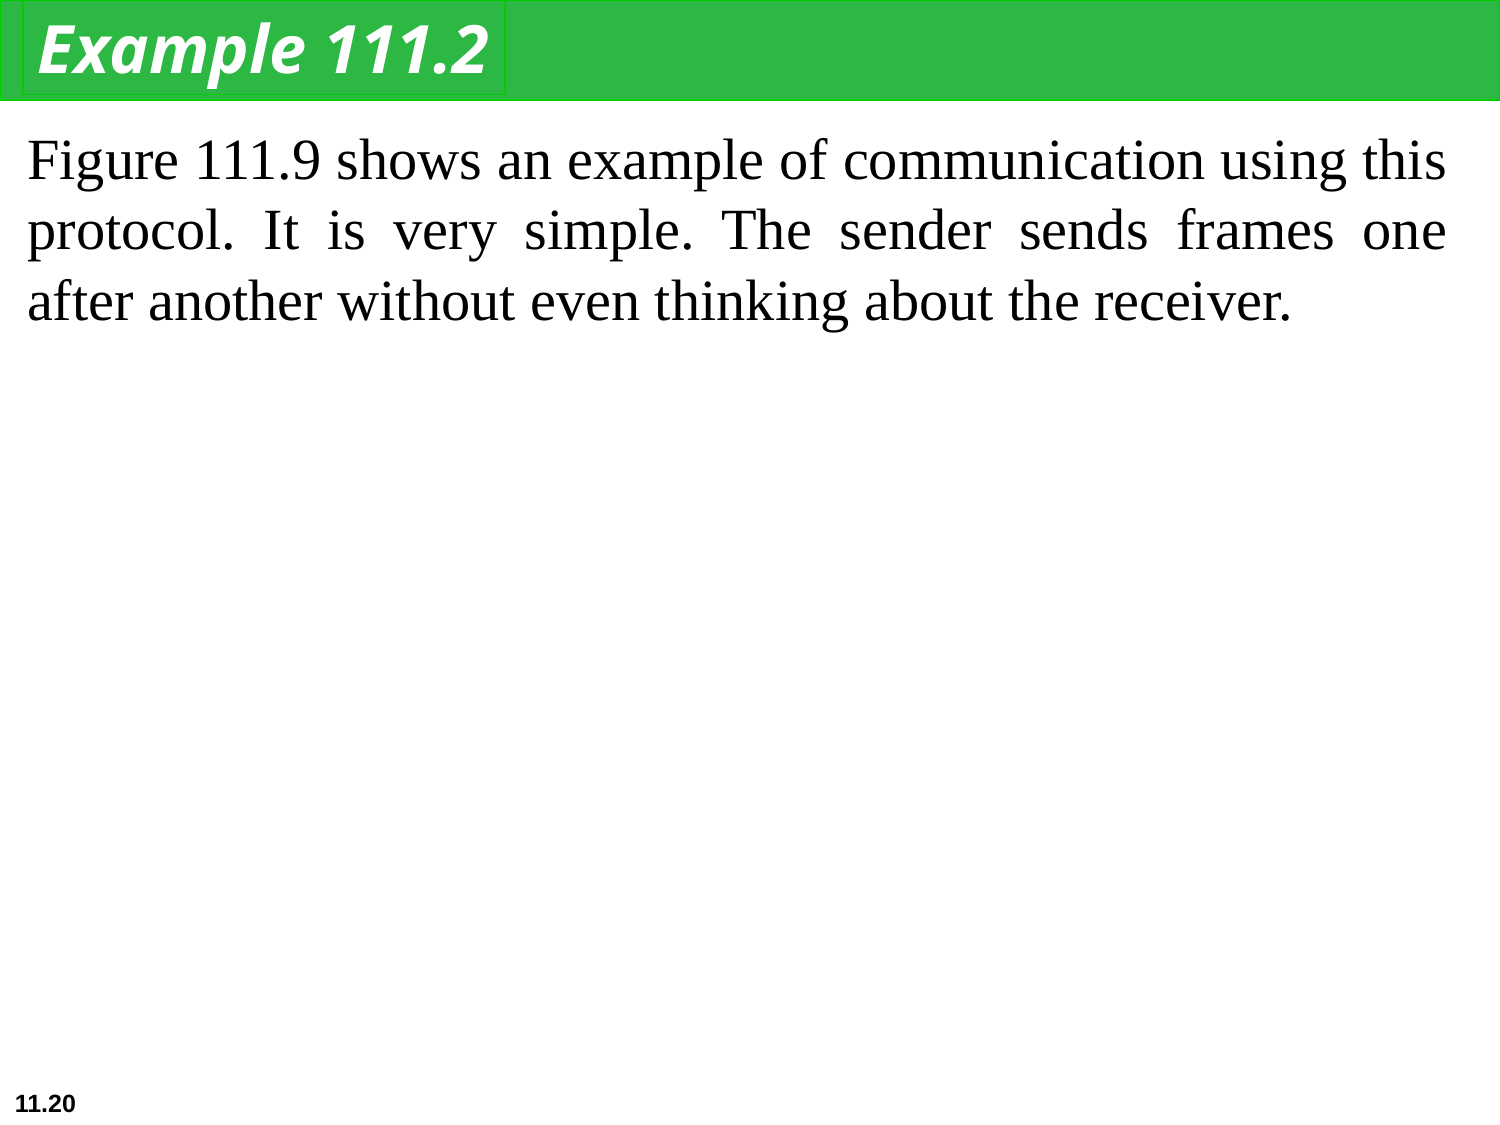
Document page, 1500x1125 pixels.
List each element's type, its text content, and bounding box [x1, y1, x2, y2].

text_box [0, 0, 1500, 101]
text_box Figure 111.9 shows an example of communication using this protocol. It is very simple. The sender sends frames one after another without even thinking about the receiver. [12, 114, 1463, 339]
text_box 11.20 [0, 1049, 313, 1125]
